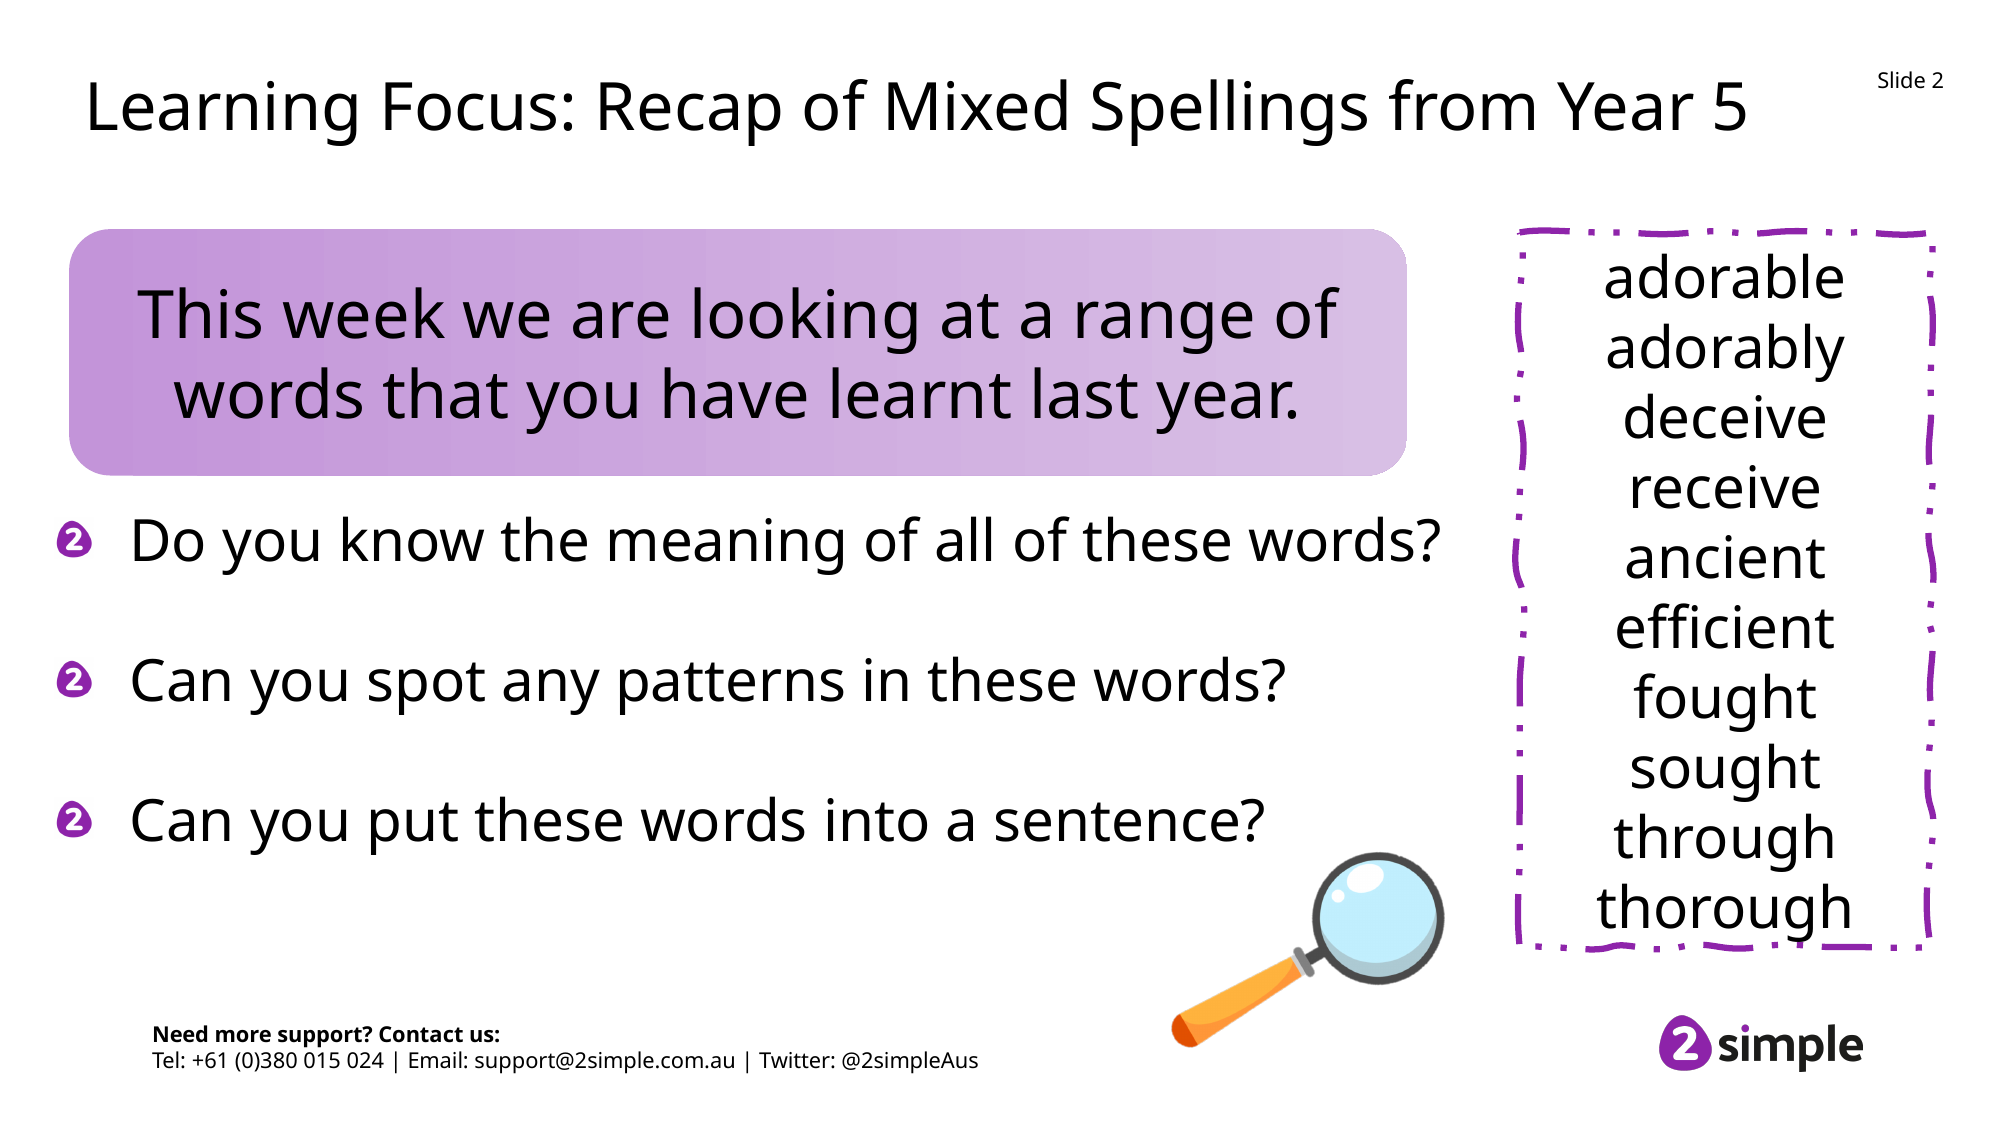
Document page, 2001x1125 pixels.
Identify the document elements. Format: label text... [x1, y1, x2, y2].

picture [1659, 1015, 1863, 1073]
text_box adorable adorably deceive receive ancient efficient fought sought through thorough [1515, 230, 1934, 950]
text_box Need more support? Contact us: Tel: +61 (0)380 015 024 | Email: support@2simple.com.au | Twitter: @2simpleAus [1444, 1013, 1863, 1081]
picture [54, 657, 94, 699]
title Learning Focus: Recap of Mixed Spellings from Year 5 [69, 43, 1863, 174]
picture [54, 517, 94, 559]
picture [54, 797, 94, 839]
picture [1114, 759, 1519, 1125]
text_box Do you know the meaning of all of these words? Can you spot any patterns in these words? Can you put these words into a sentence? [39, 496, 1464, 861]
text_box This week we are looking at a range of words that you have learnt last year. [68, 228, 1409, 477]
text_box Need more support? Contact us: Tel: +61 (0)380 015 024 | Email: support@2simple.com.au | Twitter: @2simpleAus [137, 1013, 1183, 1081]
text_box Slide 2 [1862, 59, 1976, 101]
